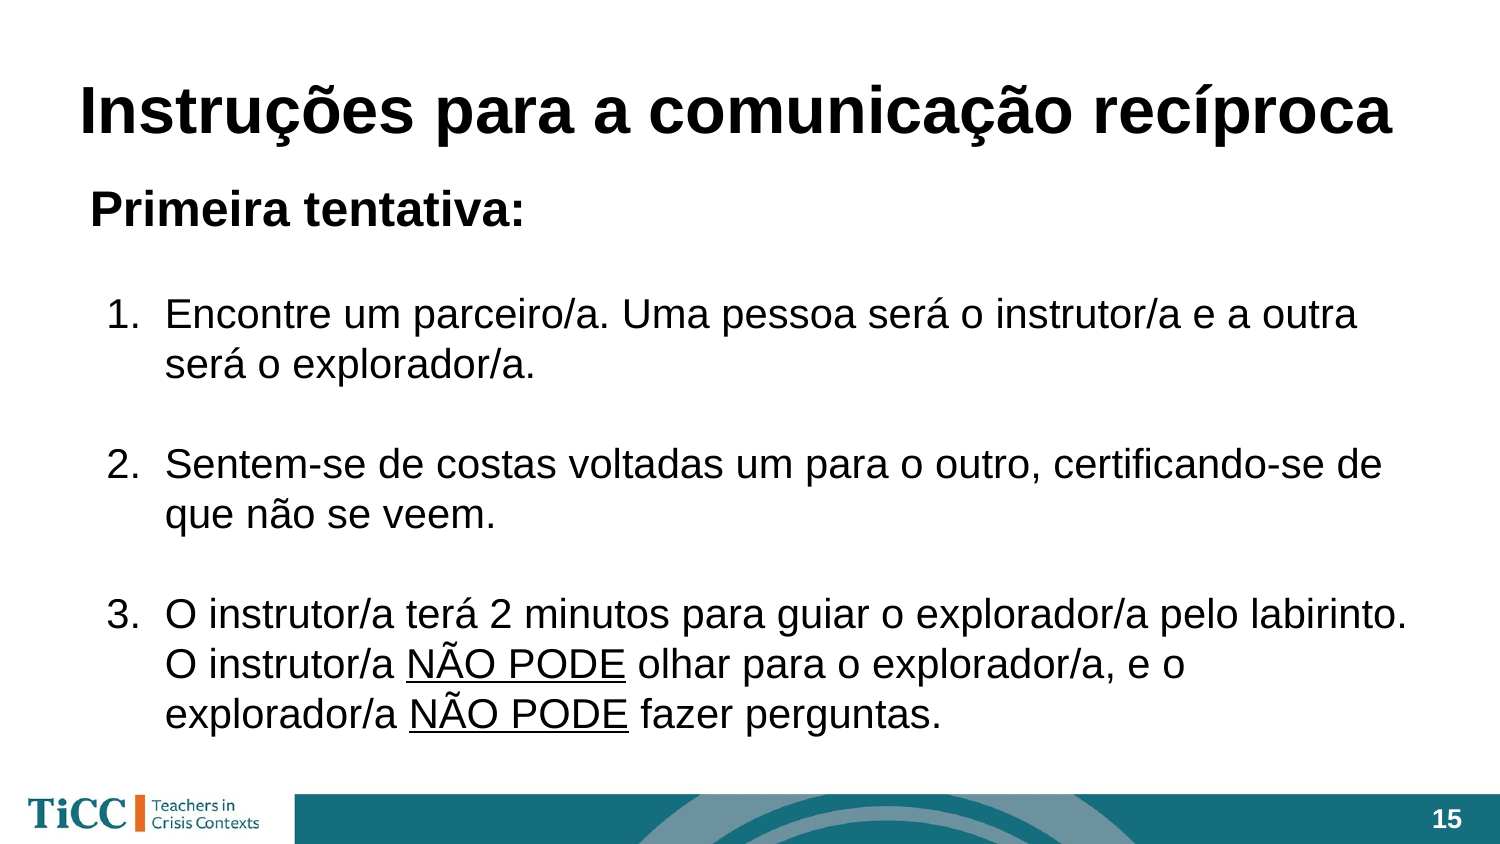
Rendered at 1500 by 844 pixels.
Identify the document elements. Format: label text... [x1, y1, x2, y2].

list Primeira tentativa: Encontre um parceiro/a. Uma pessoa será o instrutor/a e a outra será o explorador/a. Sentem-se de costas voltadas um para o outro, certificando-se de que não se veem. O instrutor/a terá 2 minutos para guiar o explorador/a pelo labirinto. O instrutor/a NÃO PODE olhar para o explorador/a, e o explorador/a NÃO PODE fazer perguntas. [74, 161, 1425, 755]
title Instruções para a comunicação recíproca [64, 0, 1500, 162]
picture [0, 0, 1500, 844]
slide_number ‹#› [1387, 785, 1478, 844]
